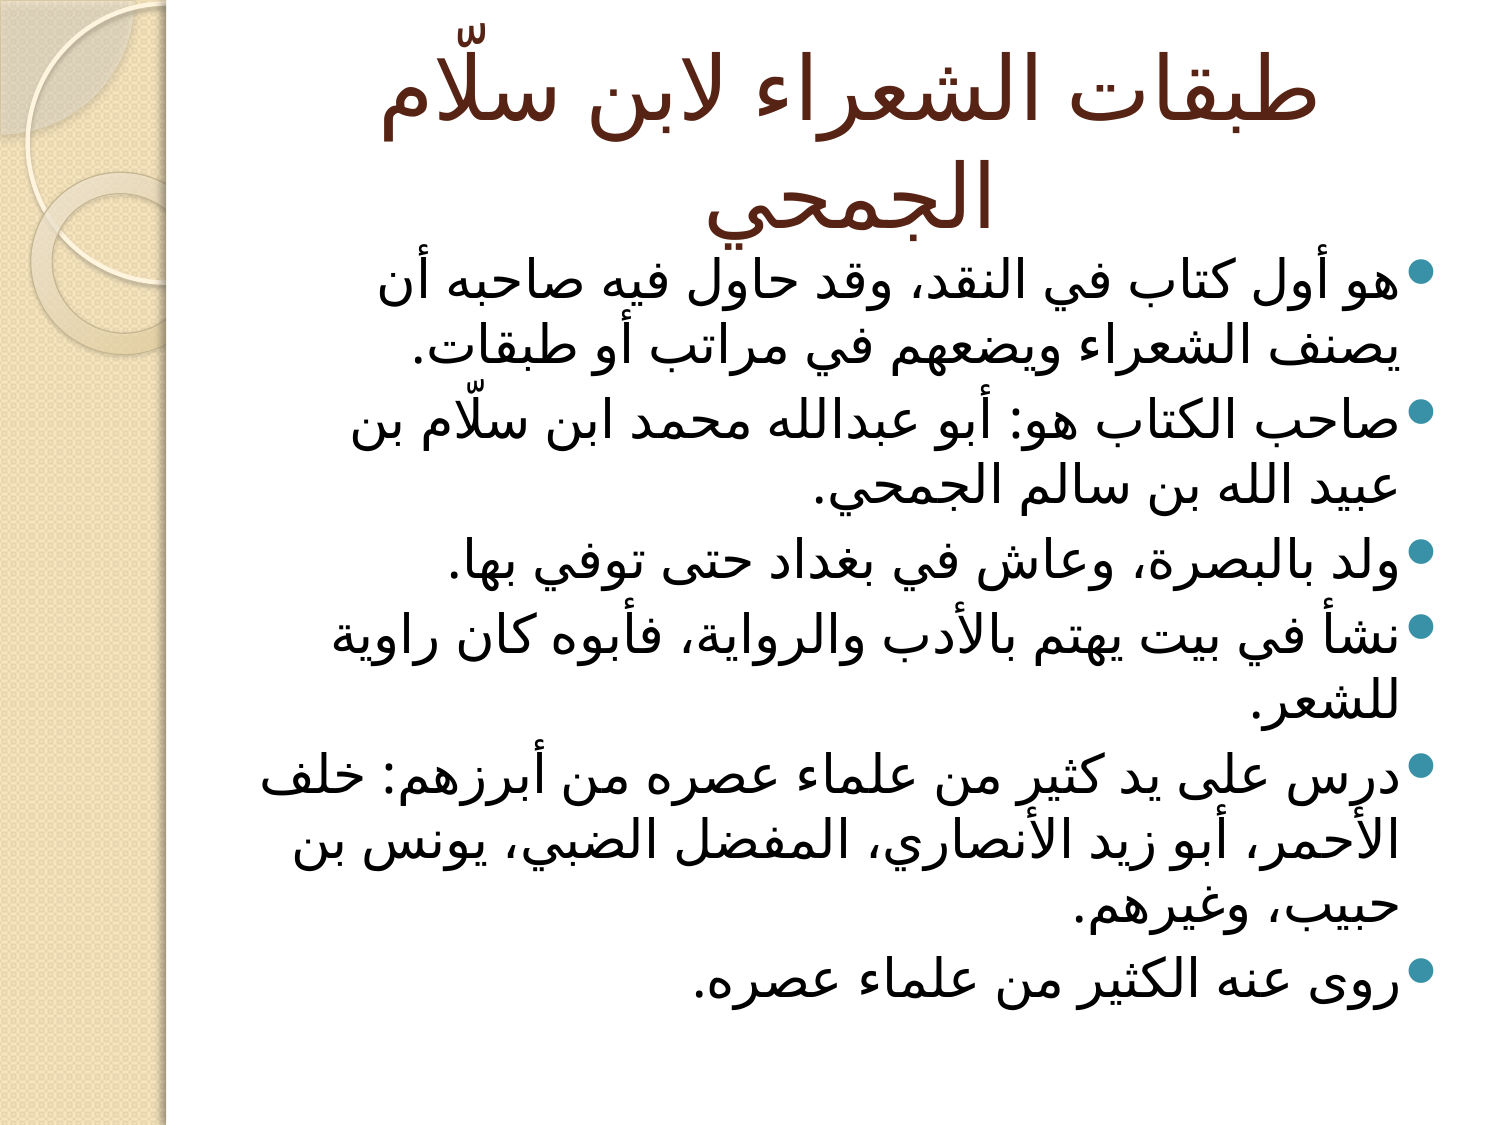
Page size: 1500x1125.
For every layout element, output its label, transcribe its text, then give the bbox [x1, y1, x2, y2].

list هو أول كتاب في النقد، وقد حاول فيه صاحبه أن يصنف الشعراء ويضعهم في مراتب أو طبقات. صاحب الكتاب هو: أبو عبدالله محمد ابن سلّام بن عبيد الله بن سالم الجمحي. ولد بالبصرة، وعاش في بغداد حتى توفي بها. نشأ في بيت يهتم بالأدب والرواية، فأبوه كان راوية للشعر. درس على يد كثير من علماء عصره من أبرزهم: خلف الأحمر، أبو زيد الأنصاري، المفضل الضبي، يونس بن حبيب، وغيرهم. روى عنه الكثير من علماء عصره. [235, 237, 1466, 1025]
title طبقات الشعراء لابن سلّام الجمحي [235, 45, 1466, 233]
